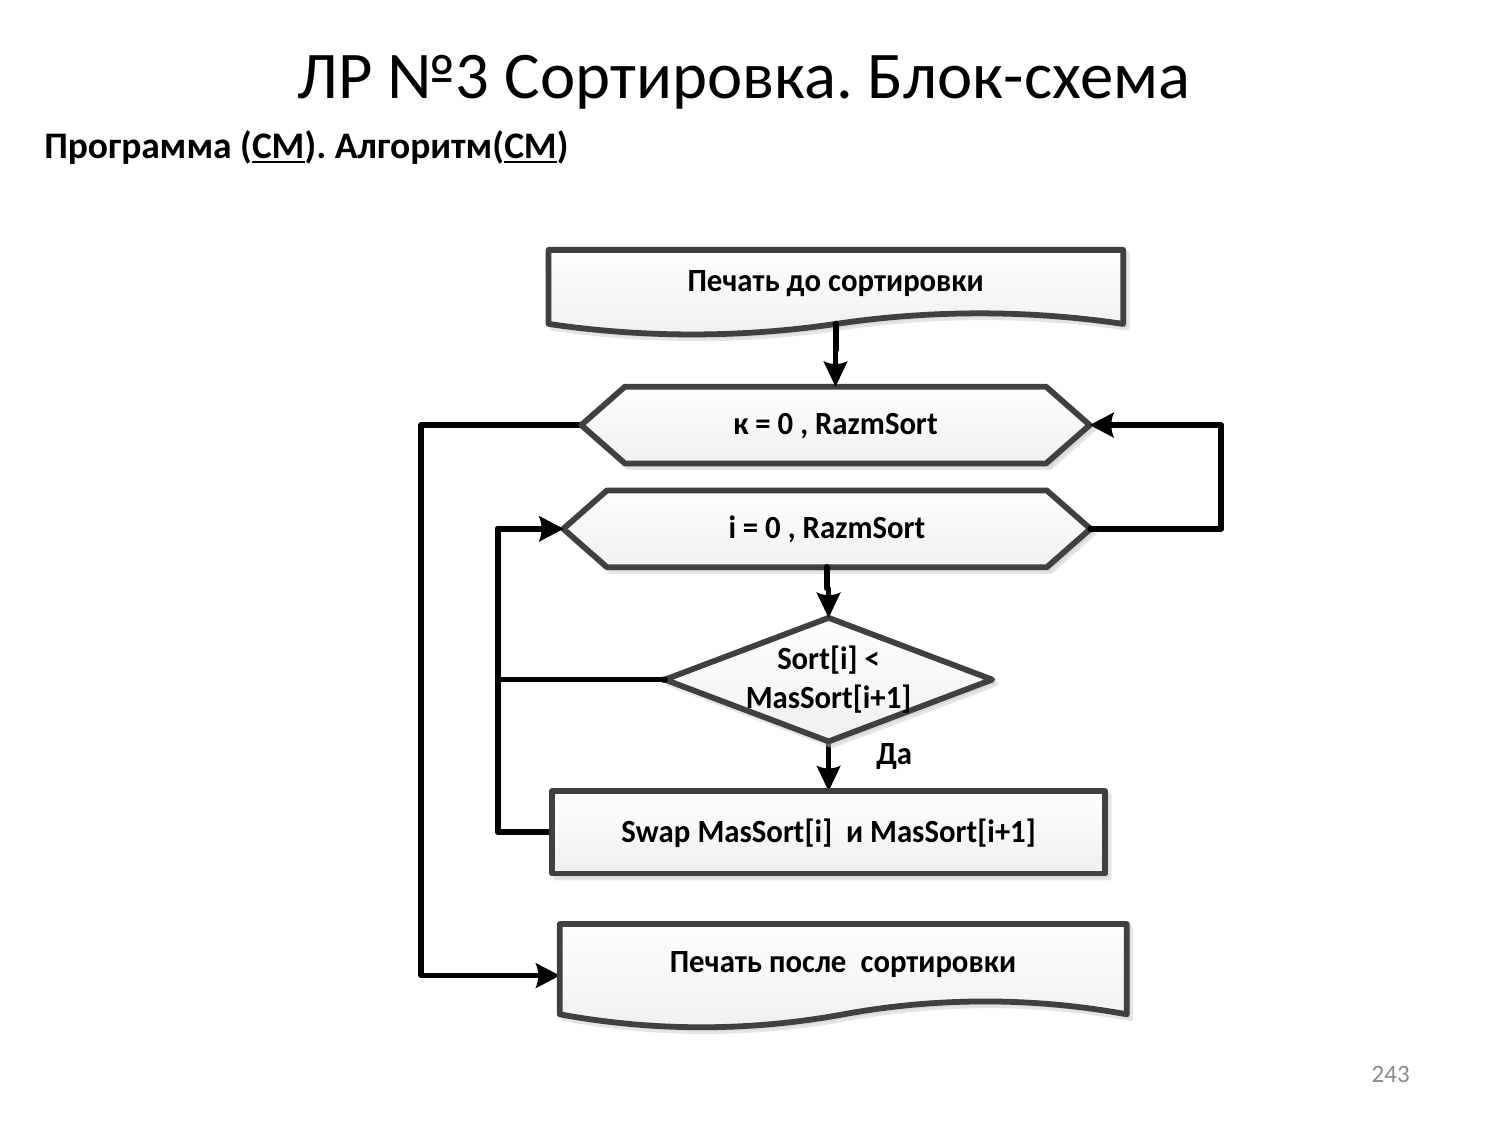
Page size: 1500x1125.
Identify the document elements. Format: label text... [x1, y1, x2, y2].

title ЛР №3 Сортировка. Блок-схема [135, 19, 1353, 113]
slide_number 243 [1074, 1042, 1425, 1103]
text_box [359, 195, 1306, 1065]
text_box Программа (СМ). Алгоритм(СМ) [29, 113, 1453, 173]
